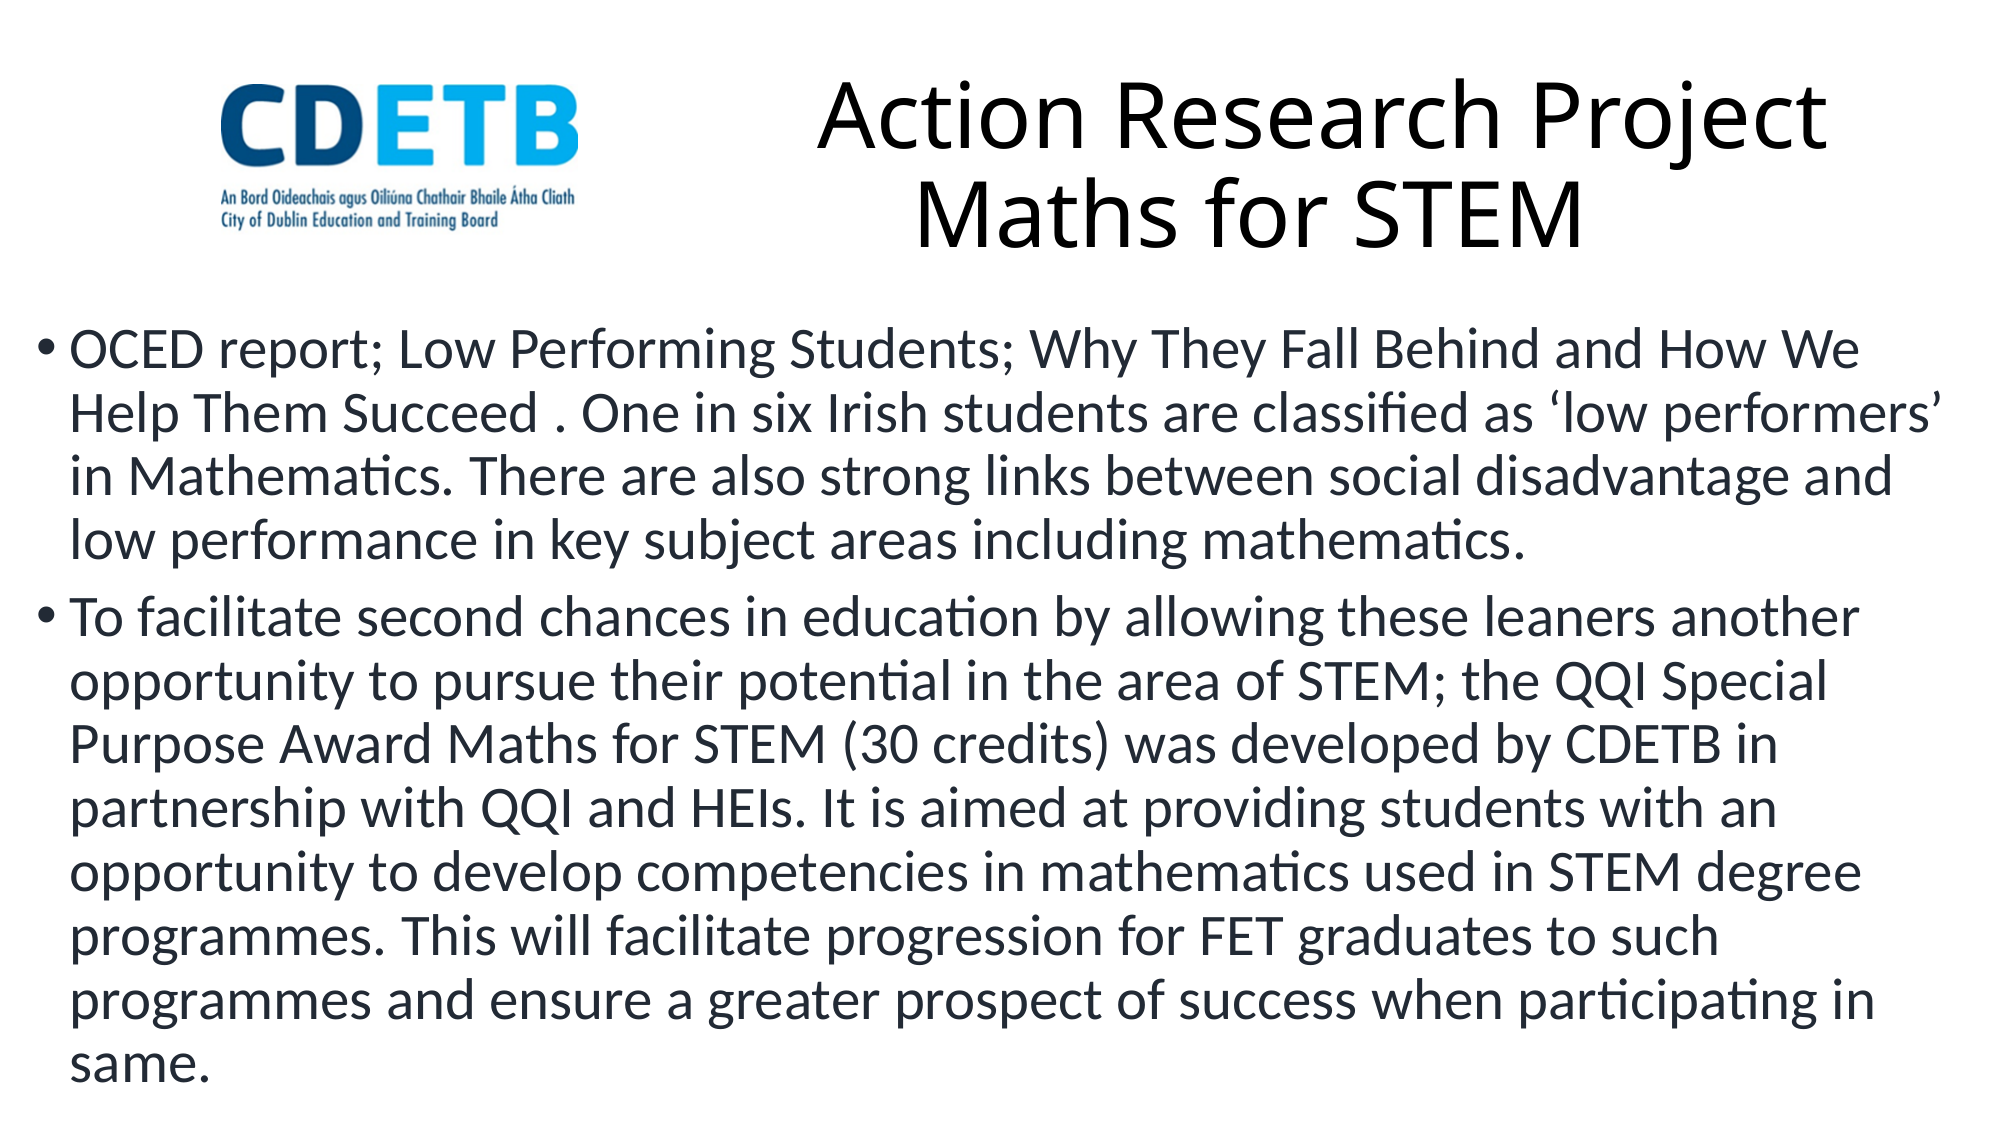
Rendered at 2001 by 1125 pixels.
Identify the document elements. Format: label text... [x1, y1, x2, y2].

picture [221, 84, 578, 253]
title Action Research Project Maths for STEM [137, 59, 1863, 252]
list OCED report; Low Performing Students; Why They Fall Behind and How We Help Them Succeed . One in six Irish students are classified as ‘low performers’ in Mathematics. There are also strong links between social disadvantage and low performance in key subject areas including mathematics. To facilitate second chances in education by allowing these leaners another opportunity to pursue their potential in the area of STEM; the QQI Special Purpose Award Maths for STEM (30 credits) was developed by CDETB in partnership with QQI and HEIs. It is aimed at providing students with an opportunity to develop competencies in mathematics used in STEM degree programmes. This will facilitate progression for FET graduates to such programmes and ensure a greater prospect of success when participating in same. [21, 252, 1984, 1125]
picture [536, 131, 558, 149]
picture [536, 101, 556, 116]
